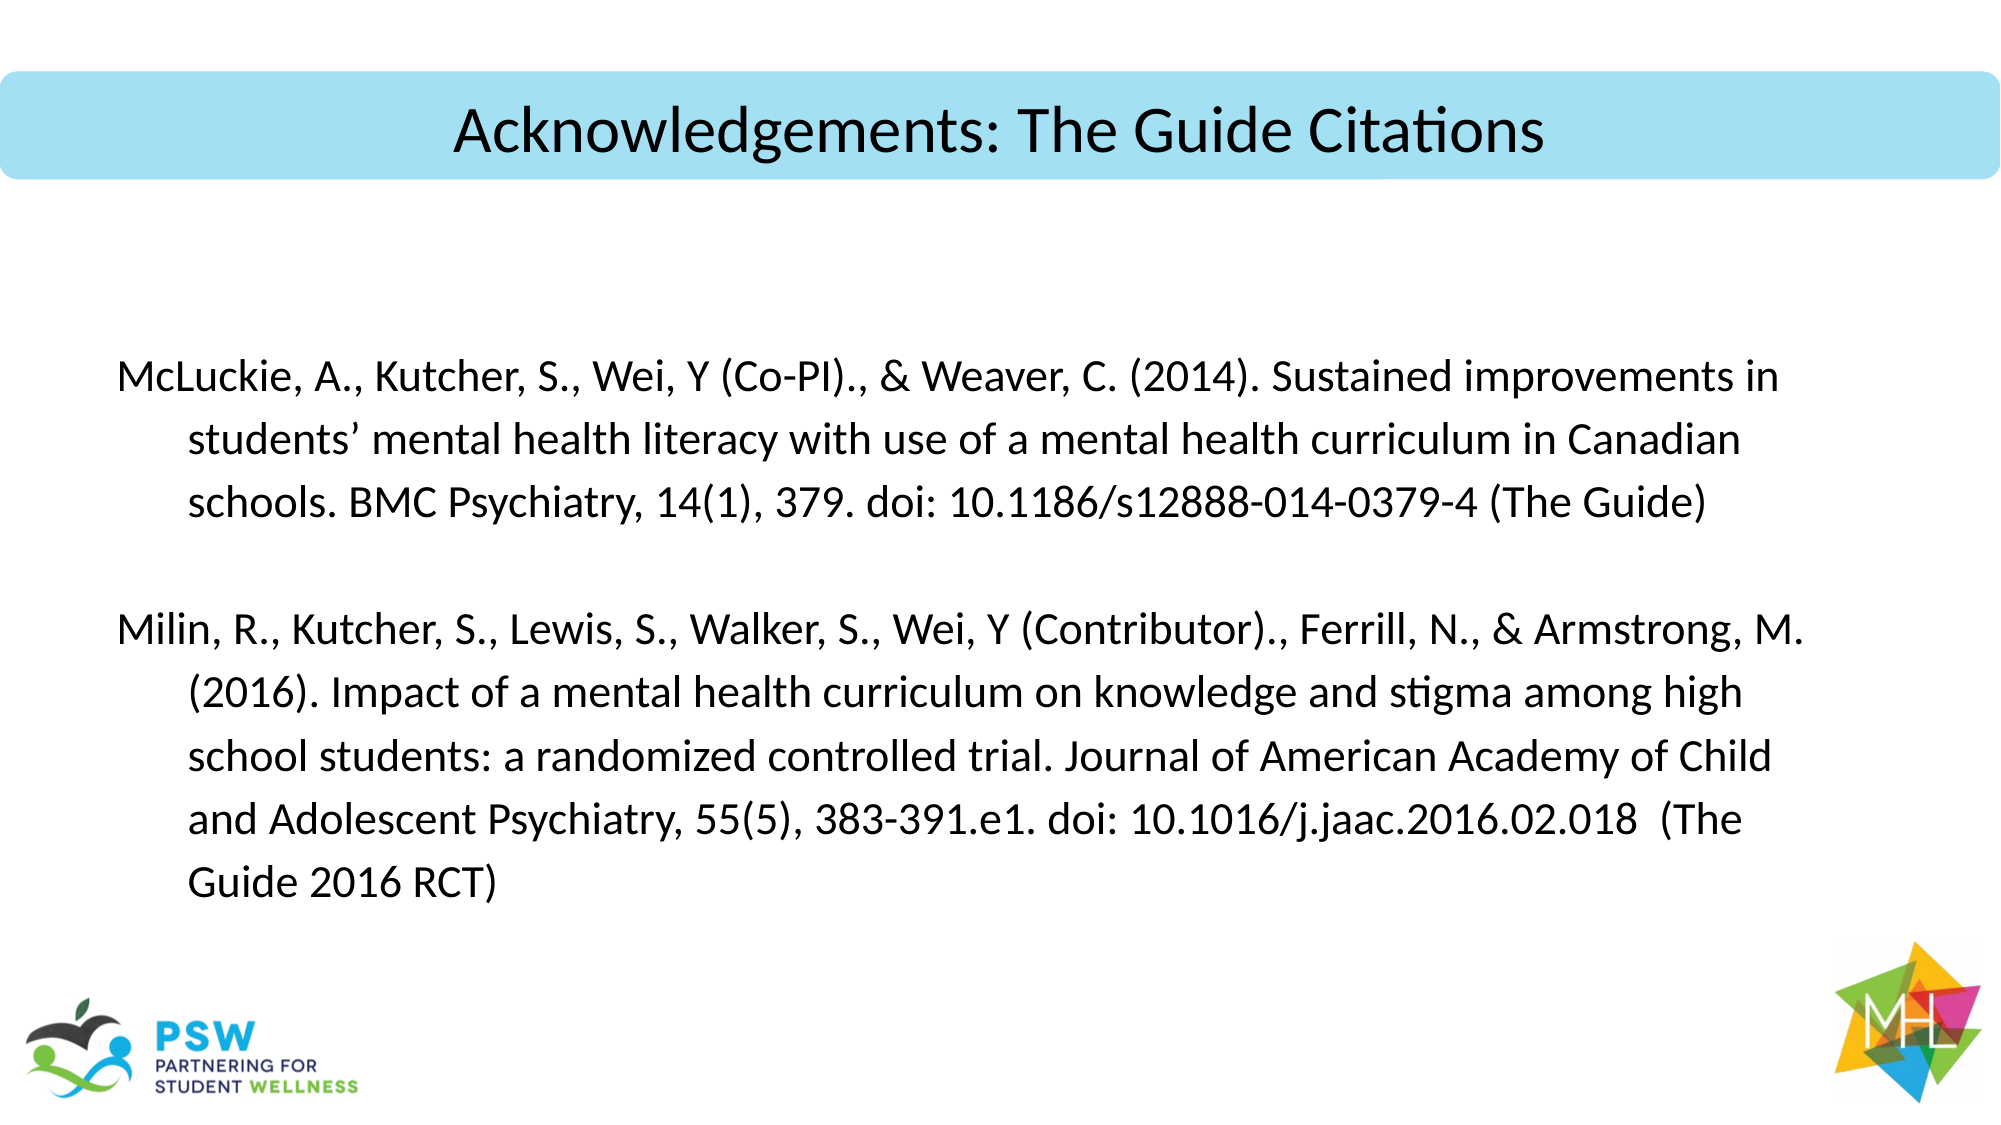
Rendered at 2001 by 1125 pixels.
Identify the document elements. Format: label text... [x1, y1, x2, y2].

list McLuckie, A., Kutcher, S., Wei, Y (Co-PI)., & Weaver, C. (2014). Sustained improvements in students’ mental health literacy with use of a mental health curriculum in Canadian schools. BMC Psychiatry, 14(1), 379. doi: 10.1186/s12888-014-0379-4 (The Guide) Milin, R., Kutcher, S., Lewis, S., Walker, S., Wei, Y (Contributor)., Ferrill, N., & Armstrong, M. (2016). Impact of a mental health curriculum on knowledge and stigma among high school students: a randomized controlled trial. Journal of American Academy of Child and Adolescent Psychiatry, 55(5), 383-391.e1. doi: 10.1016/j.jaac.2016.02.018 (The Guide 2016 RCT) [101, 329, 1830, 961]
text_box Acknowledgements: The Guide Citations [0, 72, 2000, 179]
picture [0, 0, 2001, 1125]
